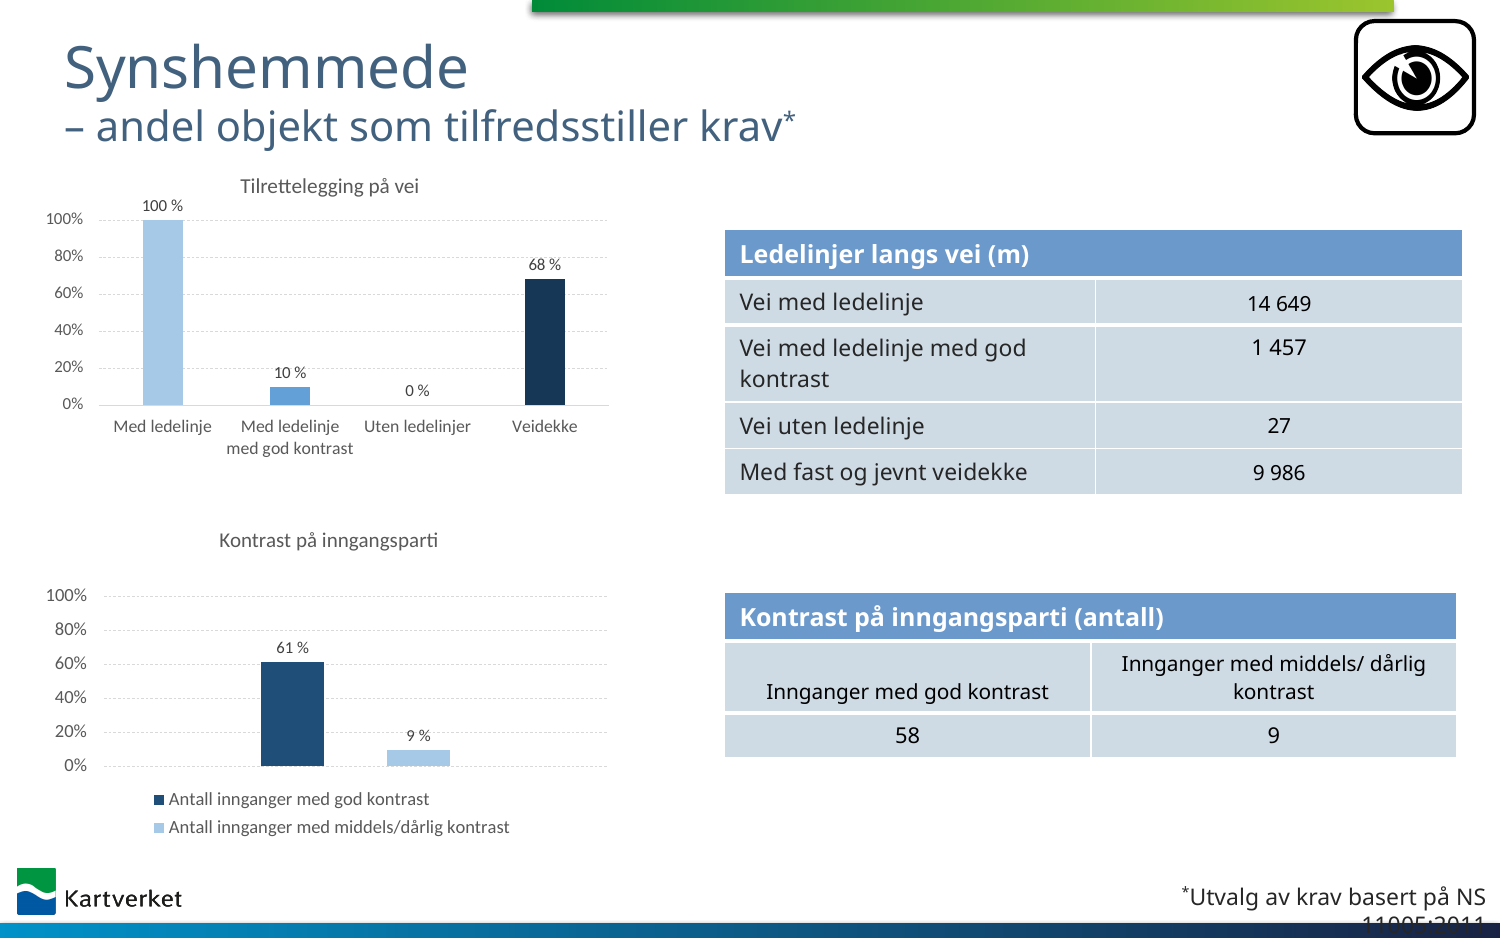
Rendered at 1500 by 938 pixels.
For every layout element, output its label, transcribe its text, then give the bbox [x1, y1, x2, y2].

table_cell 9 [1092, 715, 1456, 757]
table_header Ledelinjer langs vei (m) [725, 230, 1462, 276]
table_cell 58 [725, 715, 1090, 757]
table_cell 9 986 [1096, 449, 1462, 494]
text_box Synshemmede – andel objekt som tilfredsstiller krav* [49, 24, 1431, 158]
table_cell Innganger med god kontrast [725, 643, 1090, 711]
table_cell 14 649 [1096, 280, 1462, 323]
table_cell Vei uten ledelinje [725, 403, 1095, 448]
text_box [1355, 20, 1475, 134]
table_cell Vei med ledelinje [725, 280, 1095, 323]
table_header Kontrast på inngangsparti (antall) [725, 593, 1456, 639]
table_cell Innganger med middels/ dårlig kontrast [1092, 643, 1456, 711]
table_cell Vei med ledelinje med god kontrast [725, 327, 1095, 401]
text_box *Utvalg av krav basert på NS 11005:2011 [1068, 873, 1500, 938]
picture [41, 166, 619, 492]
picture [41, 520, 617, 846]
table_cell 1 457 [1096, 327, 1462, 401]
table_cell Med fast og jevnt veidekke [725, 449, 1095, 494]
table_cell 27 [1096, 403, 1462, 448]
